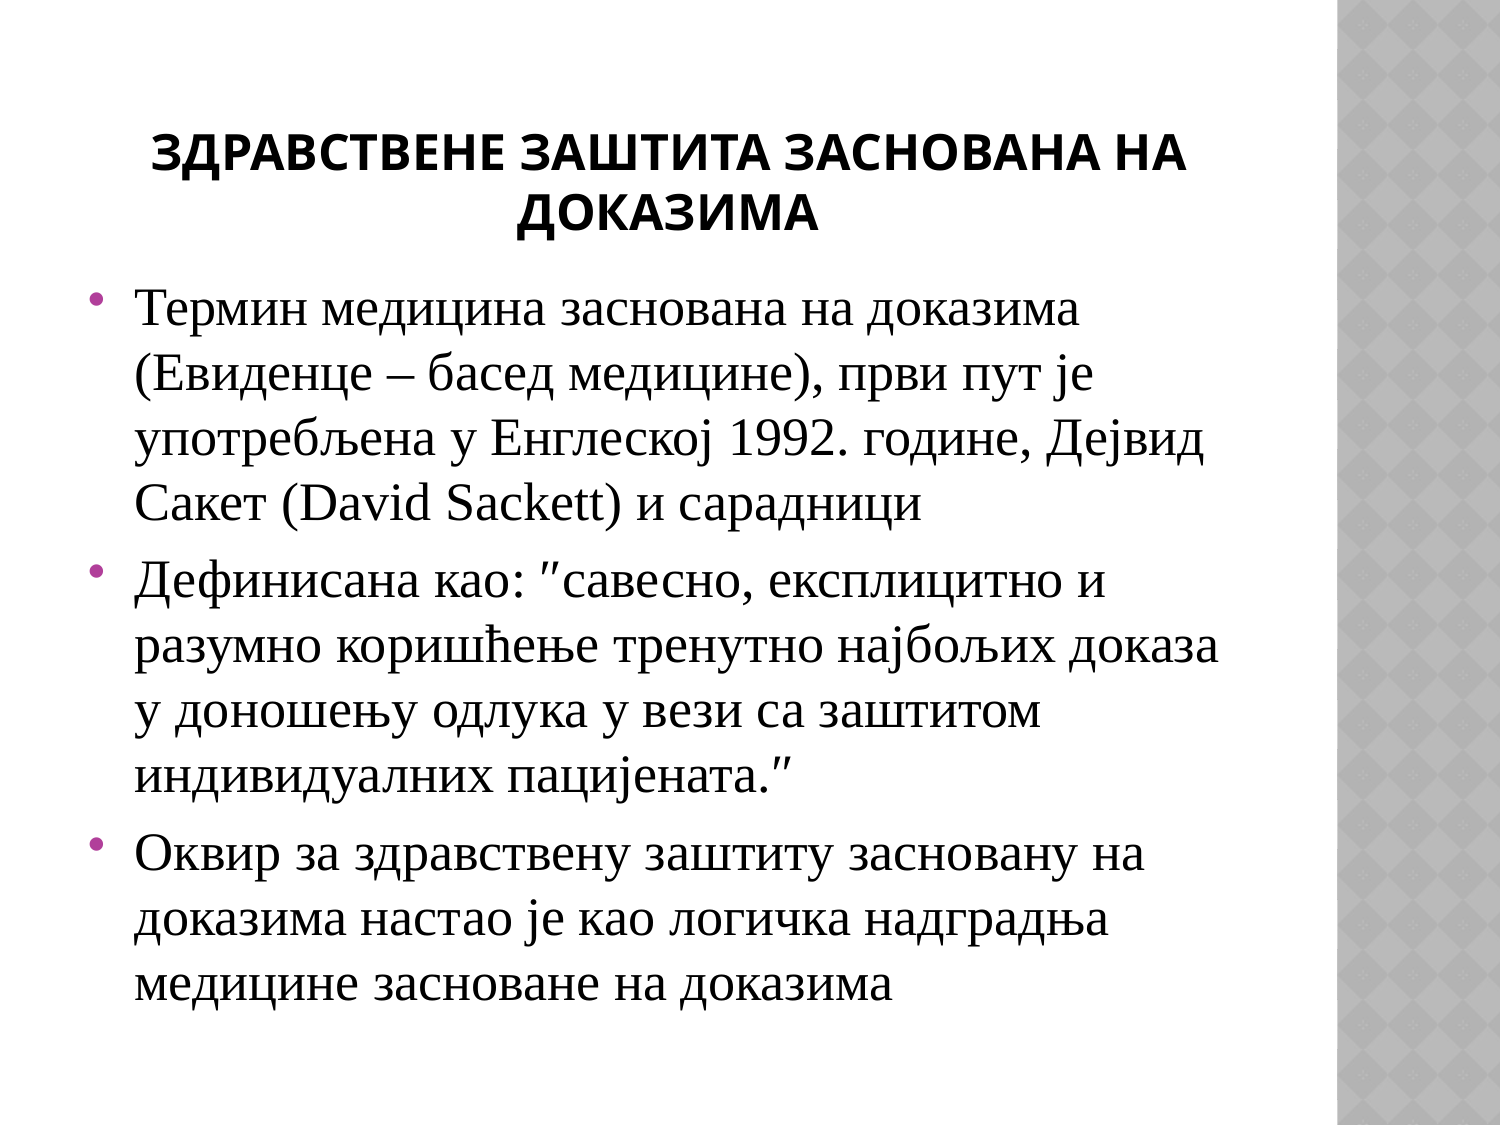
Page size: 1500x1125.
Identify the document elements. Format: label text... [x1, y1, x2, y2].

list Термин медицина заснована на доказима (Евиденце – басед медицине), први пут је употребљена у Енглеској 1992. године, Дејвид Сакет (David Sackett) и сарадници Дефинисана као: ″савесно, експлицитно и разумно коришћење тренутно најбољих доказа у доношењу одлука у вези са заштитом индивидуалних пацијената.″ Оквир за здравствену заштиту засновану на доказима настао је као логичка надградња медицине засноване на доказима [75, 264, 1263, 1059]
title ЗДРАВСТВЕНЕ ЗАШТИТА ЗАСНОВАНА НА ДОКАЗИМА [75, 52, 1263, 240]
